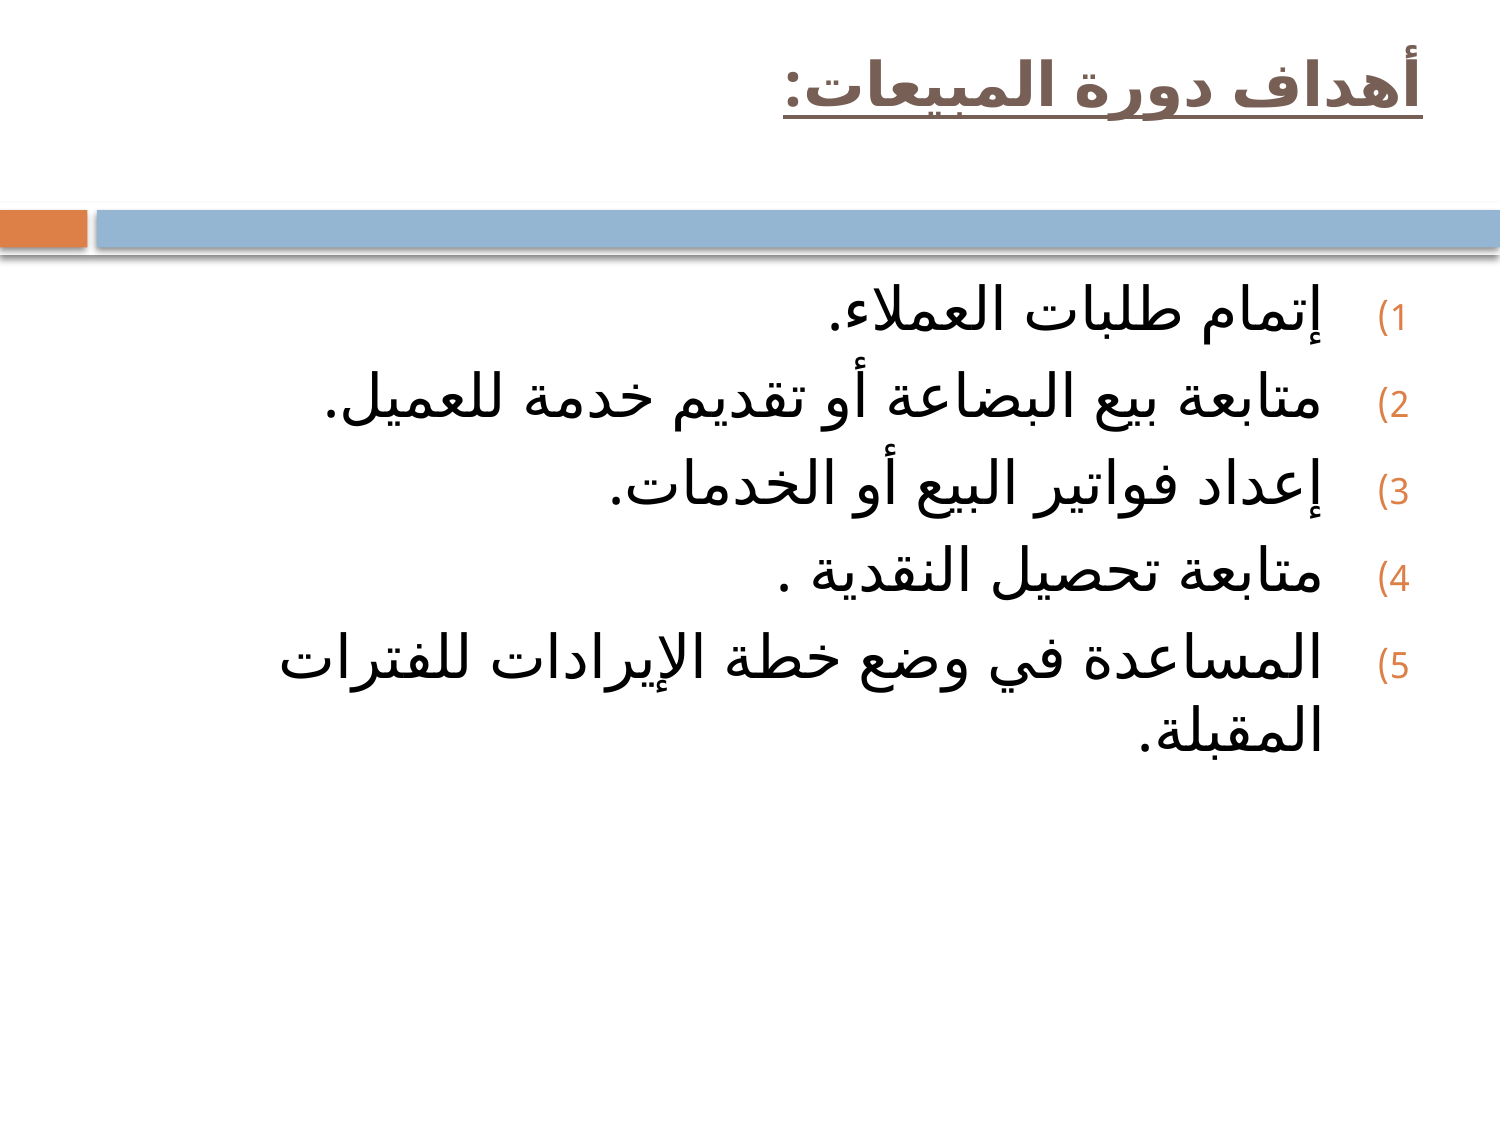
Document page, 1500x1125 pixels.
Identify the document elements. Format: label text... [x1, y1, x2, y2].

list إتمام طلبات العملاء. متابعة بيع البضاعة أو تقديم خدمة للعميل. إعداد فواتير البيع أو الخدمات. متابعة تحصيل النقدية . المساعدة في وضع خطة الإيرادات للفترات المقبلة. [100, 262, 1438, 1000]
title أهداف دورة المبيعات: [100, 37, 1438, 200]
